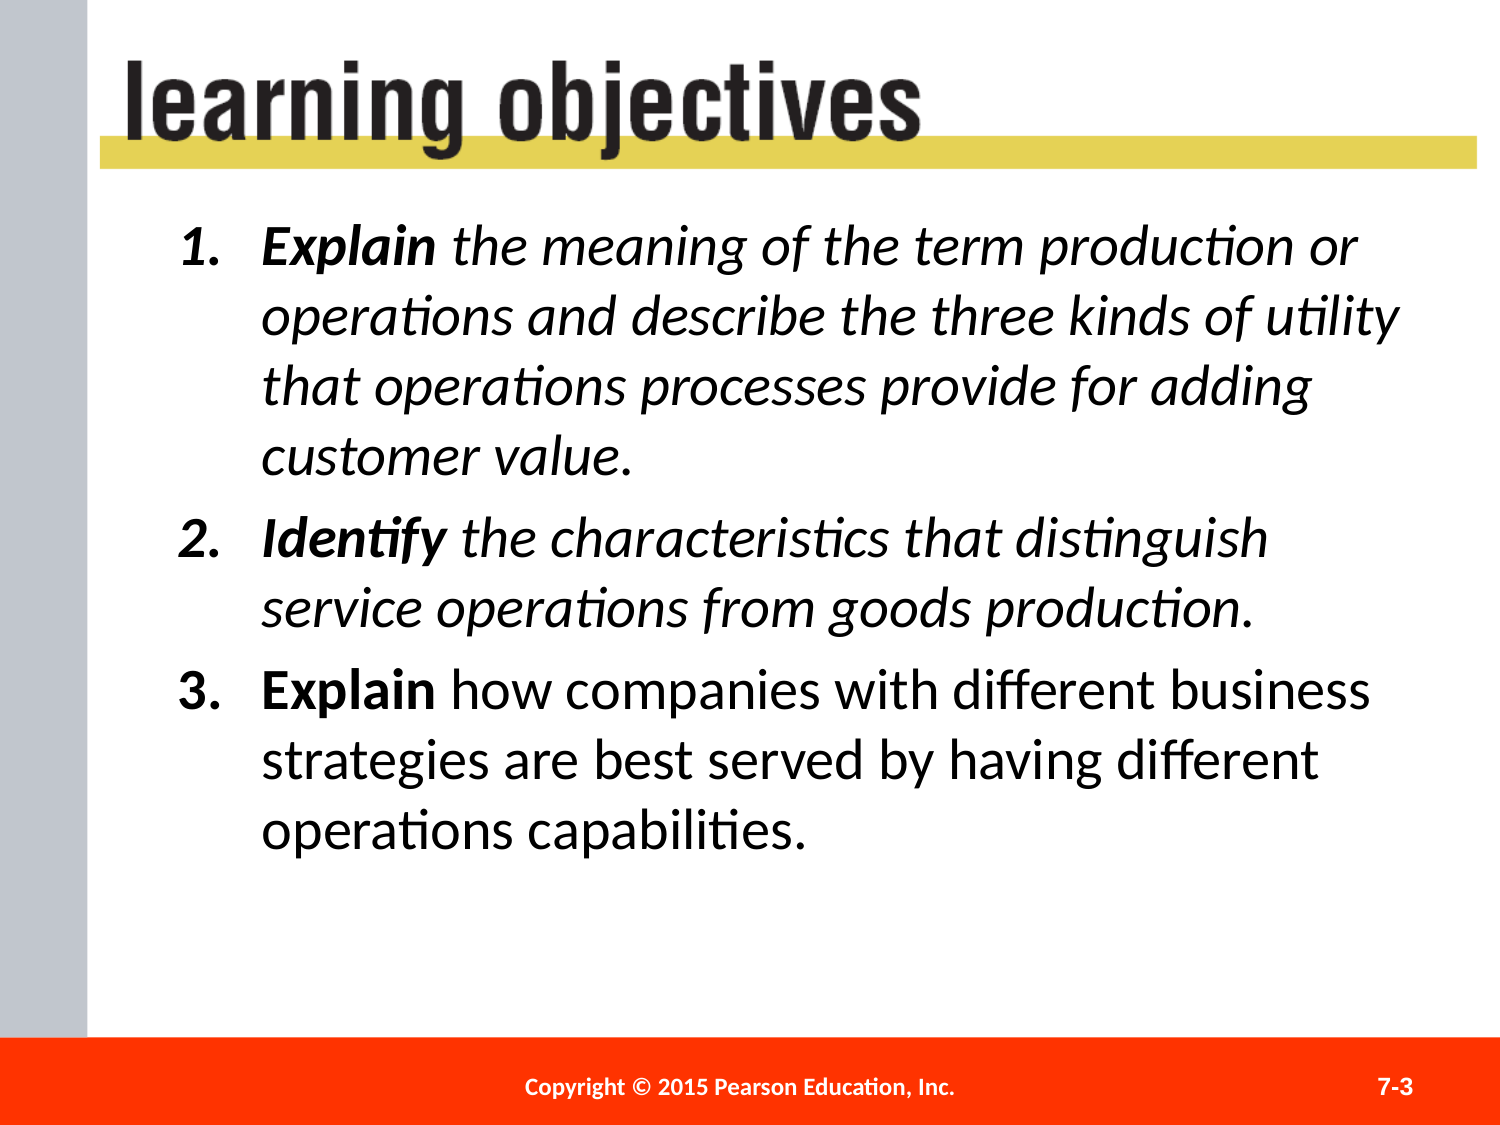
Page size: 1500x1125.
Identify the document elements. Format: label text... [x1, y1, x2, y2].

list Explain the meaning of the term production or operations and describe the three kinds of utility that operations processes provide for adding customer value. Identify the characteristics that distinguish service operations from goods production. Explain how companies with different business strategies are best served by having different operations capabilities. [162, 199, 1426, 976]
